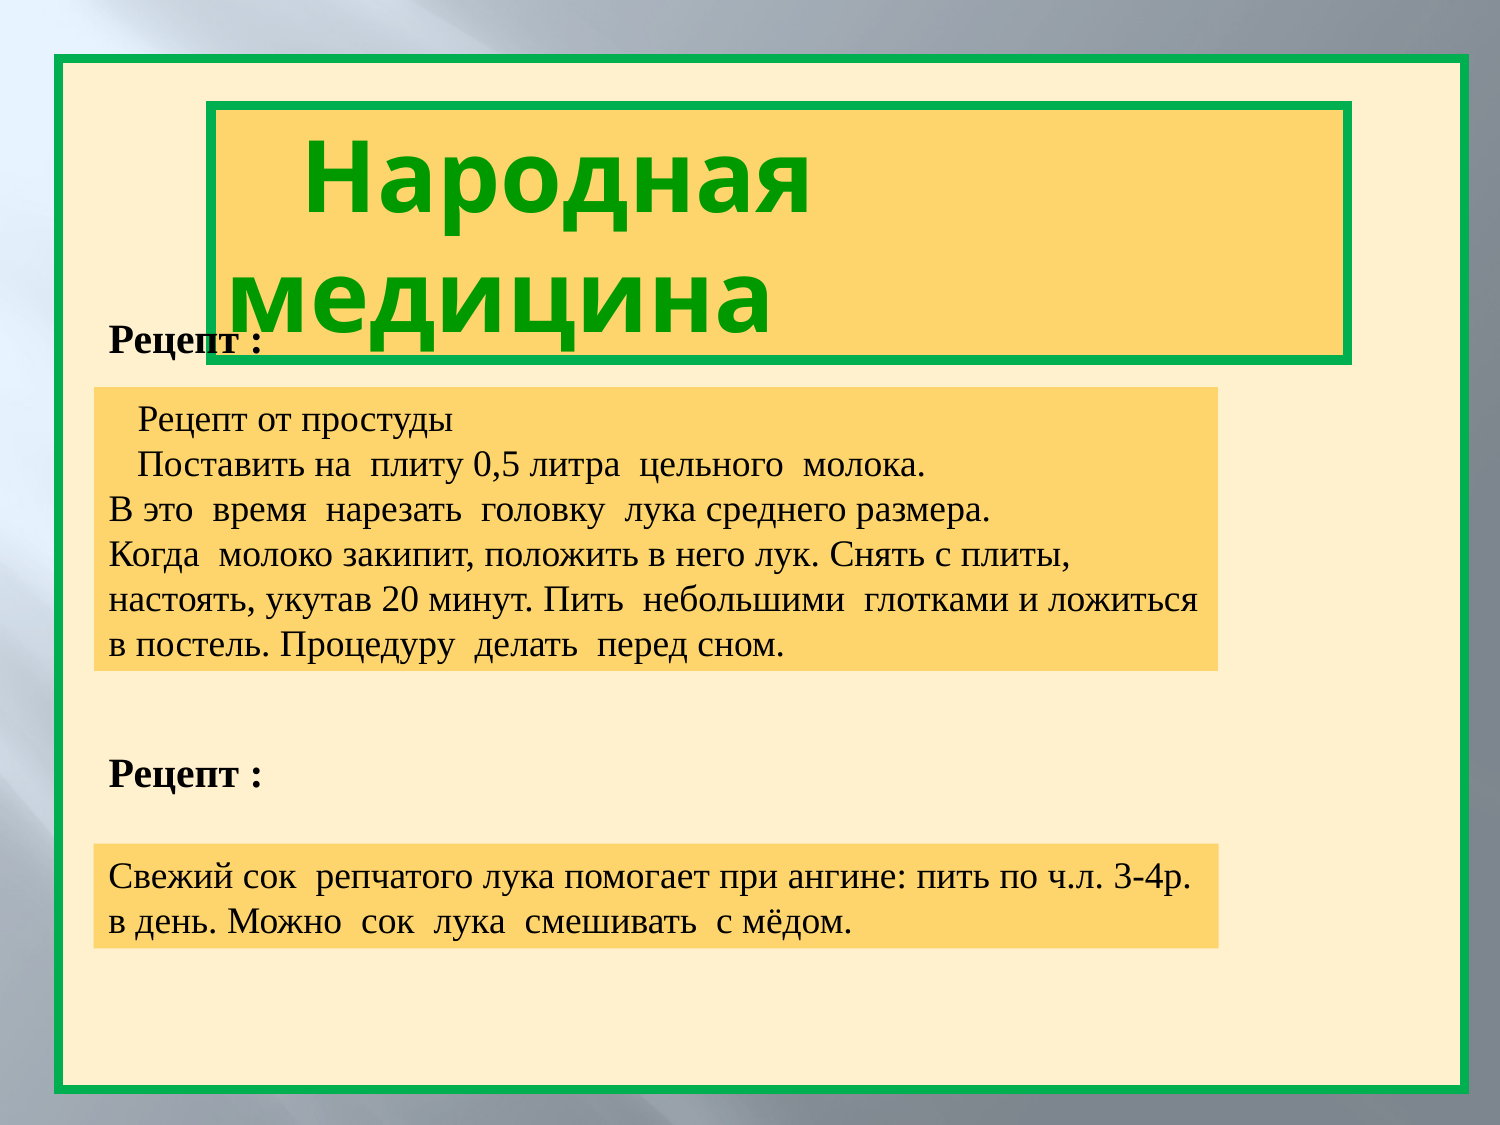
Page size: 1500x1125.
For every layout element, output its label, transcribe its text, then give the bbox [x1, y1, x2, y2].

text_box [152, 820, 1383, 896]
text_box Свежий сок репчатого лука помогает при ангине: пить по ч.л. 3-4р. в день. Можно сок лука смешивать с мёдом. [93, 843, 1219, 949]
text_box Рецепт от простуды Поставить на плиту 0,5 литра цельного молока. В это время нарезать головку лука среднего размера. Когда молоко закипит, положить в него лук. Снять с плиты, настоять, укутав 20 минут. Пить небольшими глотками и ложиться в постель. Процедуру делать перед сном. [93, 386, 1219, 672]
text_box Рецепт : [93, 304, 1158, 370]
text_box [58, 58, 1465, 1090]
text_box Рецепт : [93, 738, 1243, 804]
text_box Народная медицина [210, 105, 1348, 361]
